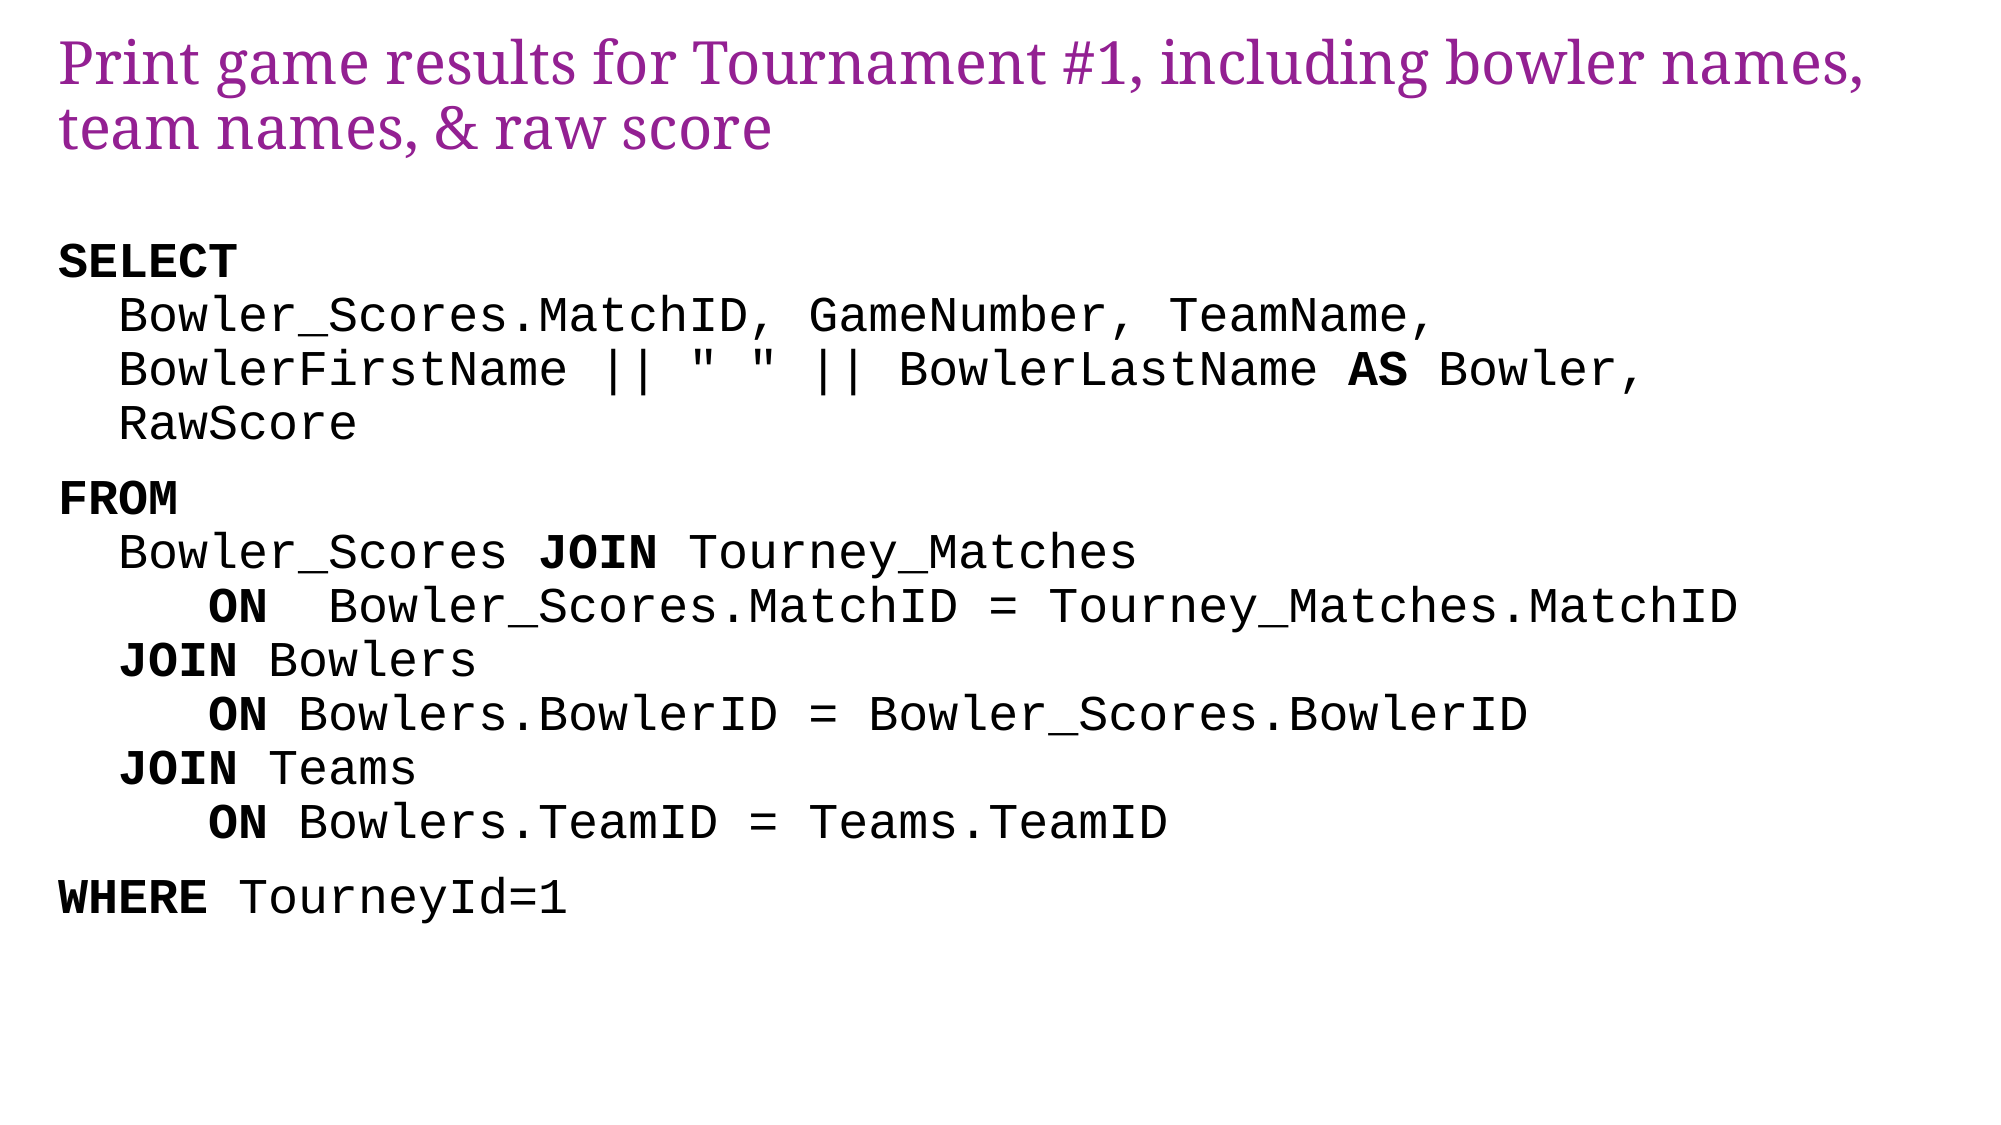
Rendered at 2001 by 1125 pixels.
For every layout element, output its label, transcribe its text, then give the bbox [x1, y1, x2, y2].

title Print game results for Tournament #1, including bowler names, team names, & raw score [43, 25, 1953, 171]
list SELECT Bowler_Scores.MatchID, GameNumber, TeamName, BowlerFirstName || " " || BowlerLastName AS Bowler, RawScore FROM Bowler_Scores JOIN Tourney_Matches ON Bowler_Scores.MatchID = Tourney_Matches.MatchID JOIN Bowlers ON Bowlers.BowlerID = Bowler_Scores.BowlerID JOIN Teams ON Bowlers.TeamID = Teams.TeamID WHERE TourneyId=1 [43, 227, 1953, 1106]
